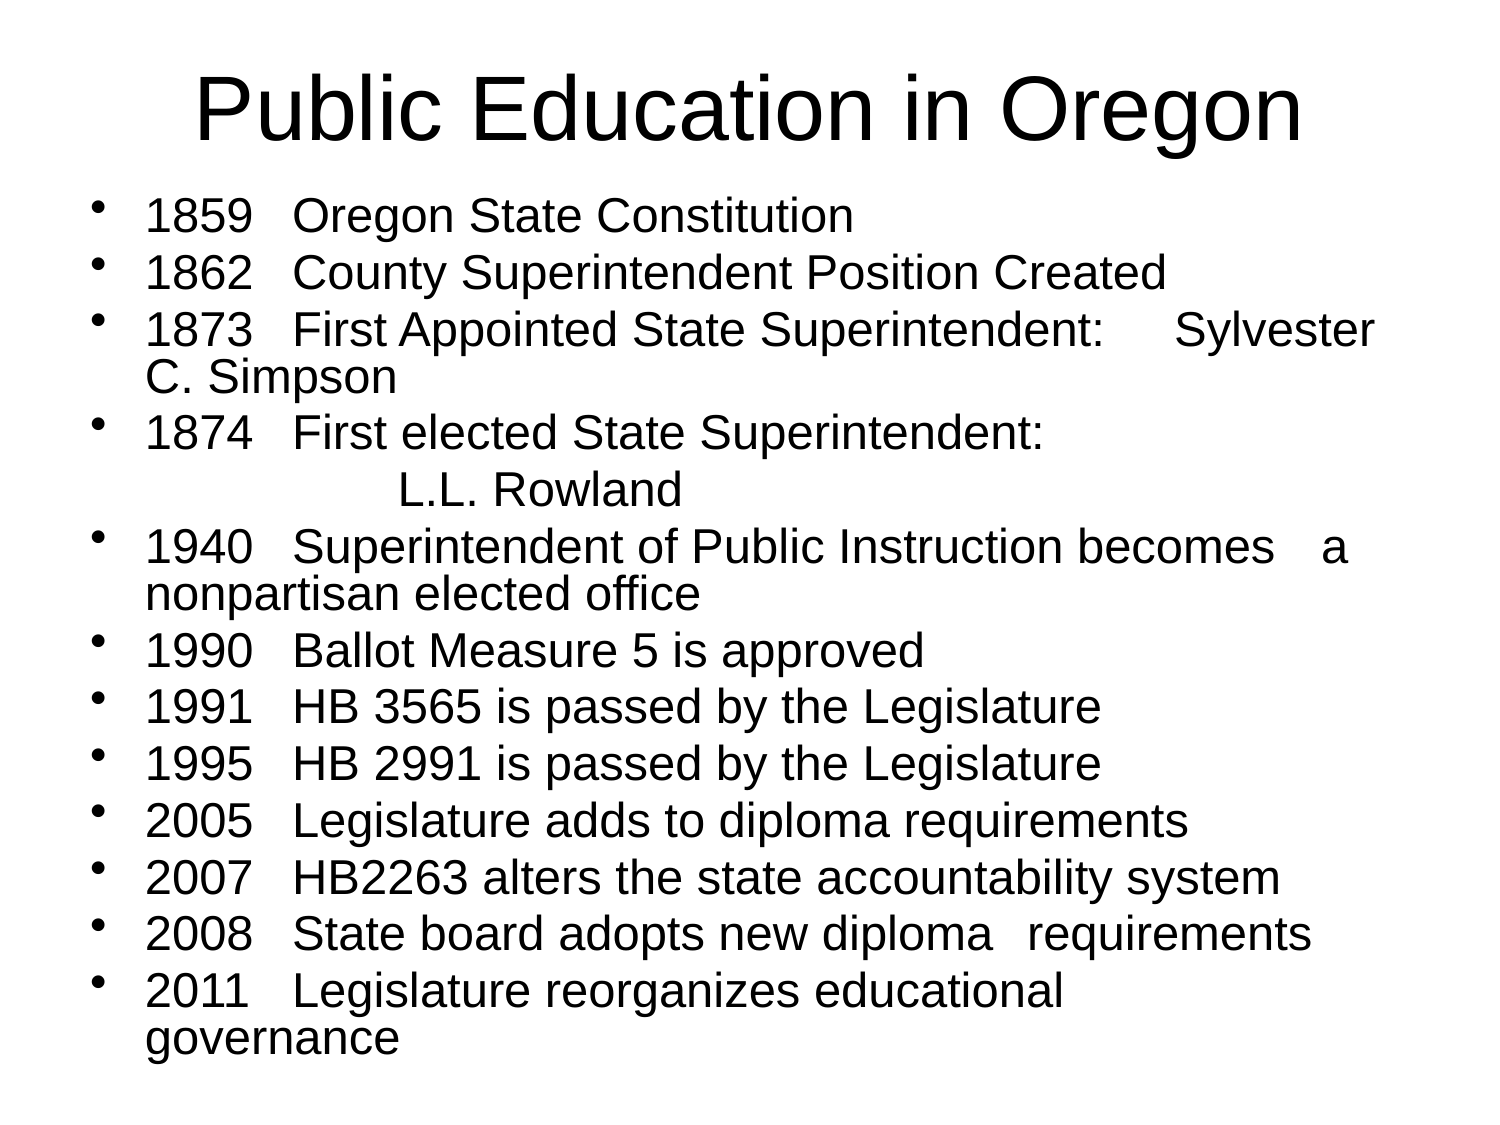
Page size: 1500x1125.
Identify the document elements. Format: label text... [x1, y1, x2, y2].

title Public Education in Oregon [74, 44, 1426, 163]
list 1859 Oregon State Constitution 1862 County Superintendent Position Created 1873 First Appointed State Superintendent: Sylvester C. Simpson 1874 First elected State Superintendent: L.L. Rowland 1940 Superintendent of Public Instruction becomes a nonpartisan elected office 1990 Ballot Measure 5 is approved 1991 HB 3565 is passed by the Legislature 1995 HB 2991 is passed by the Legislature 2005 Legislature adds to diploma requirements 2007 HB2263 alters the state accountability system 2008 State board adopts new diploma requirements 2011 Legislature reorganizes educational governance [74, 187, 1426, 1076]
